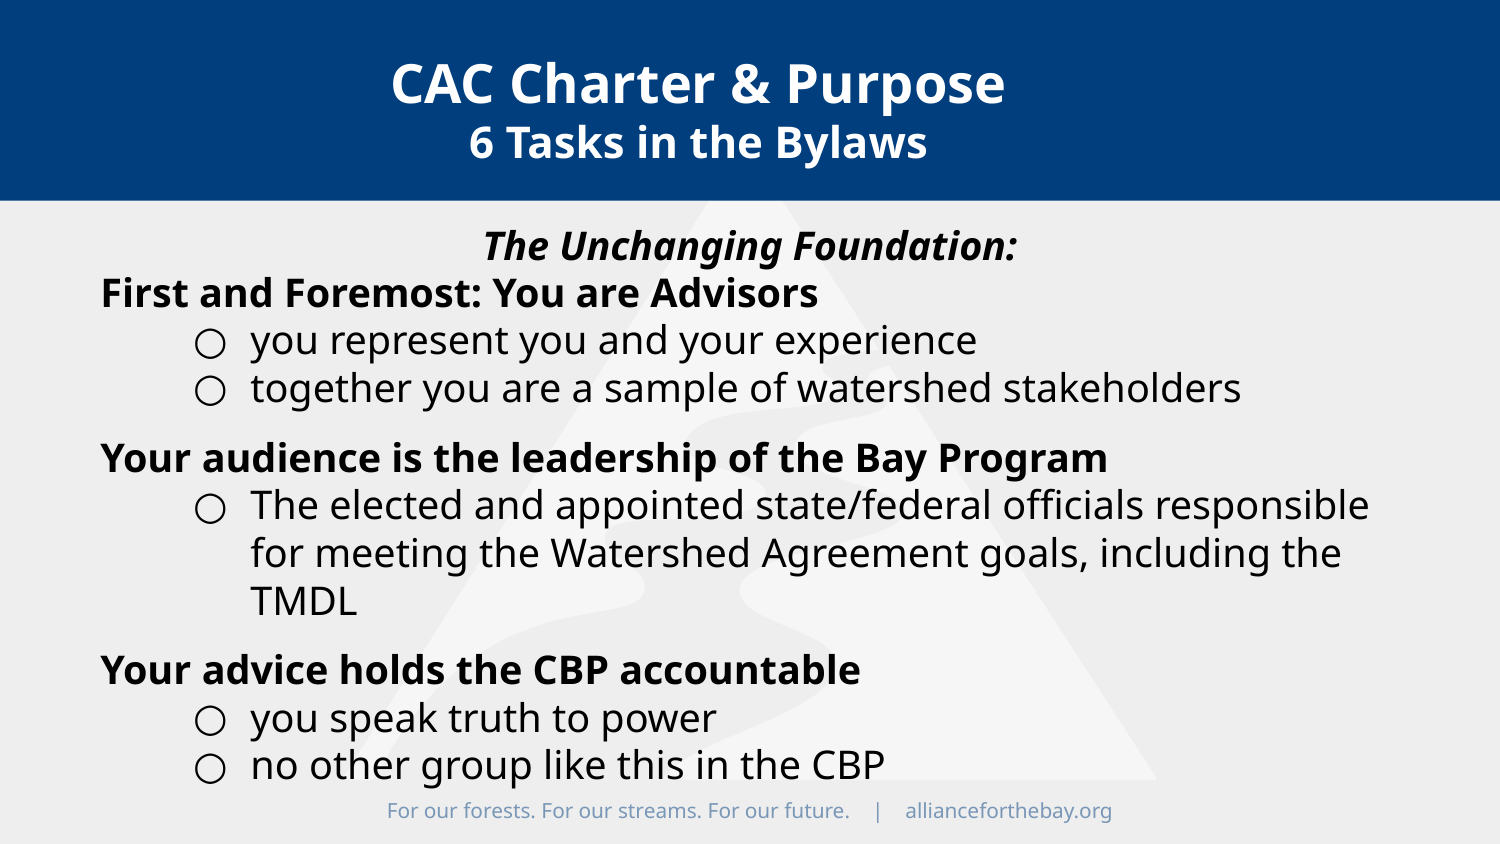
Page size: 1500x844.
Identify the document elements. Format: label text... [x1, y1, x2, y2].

text_box CAC Charter & Purpose 6 Tasks in the Bylaws [92, 42, 1305, 173]
text_box [0, 0, 1500, 201]
text_box The Unchanging Foundation: First and Foremost: You are Advisors you represent you and your experience together you are a sample of watershed stakeholders Your audience is the leadership of the Bay Program The elected and appointed state/federal officials responsible for meeting the Watershed Agreement goals, including the TMDL Your advice holds the CBP accountable you speak truth to power no other group like this in the CBP [92, 173, 1408, 833]
